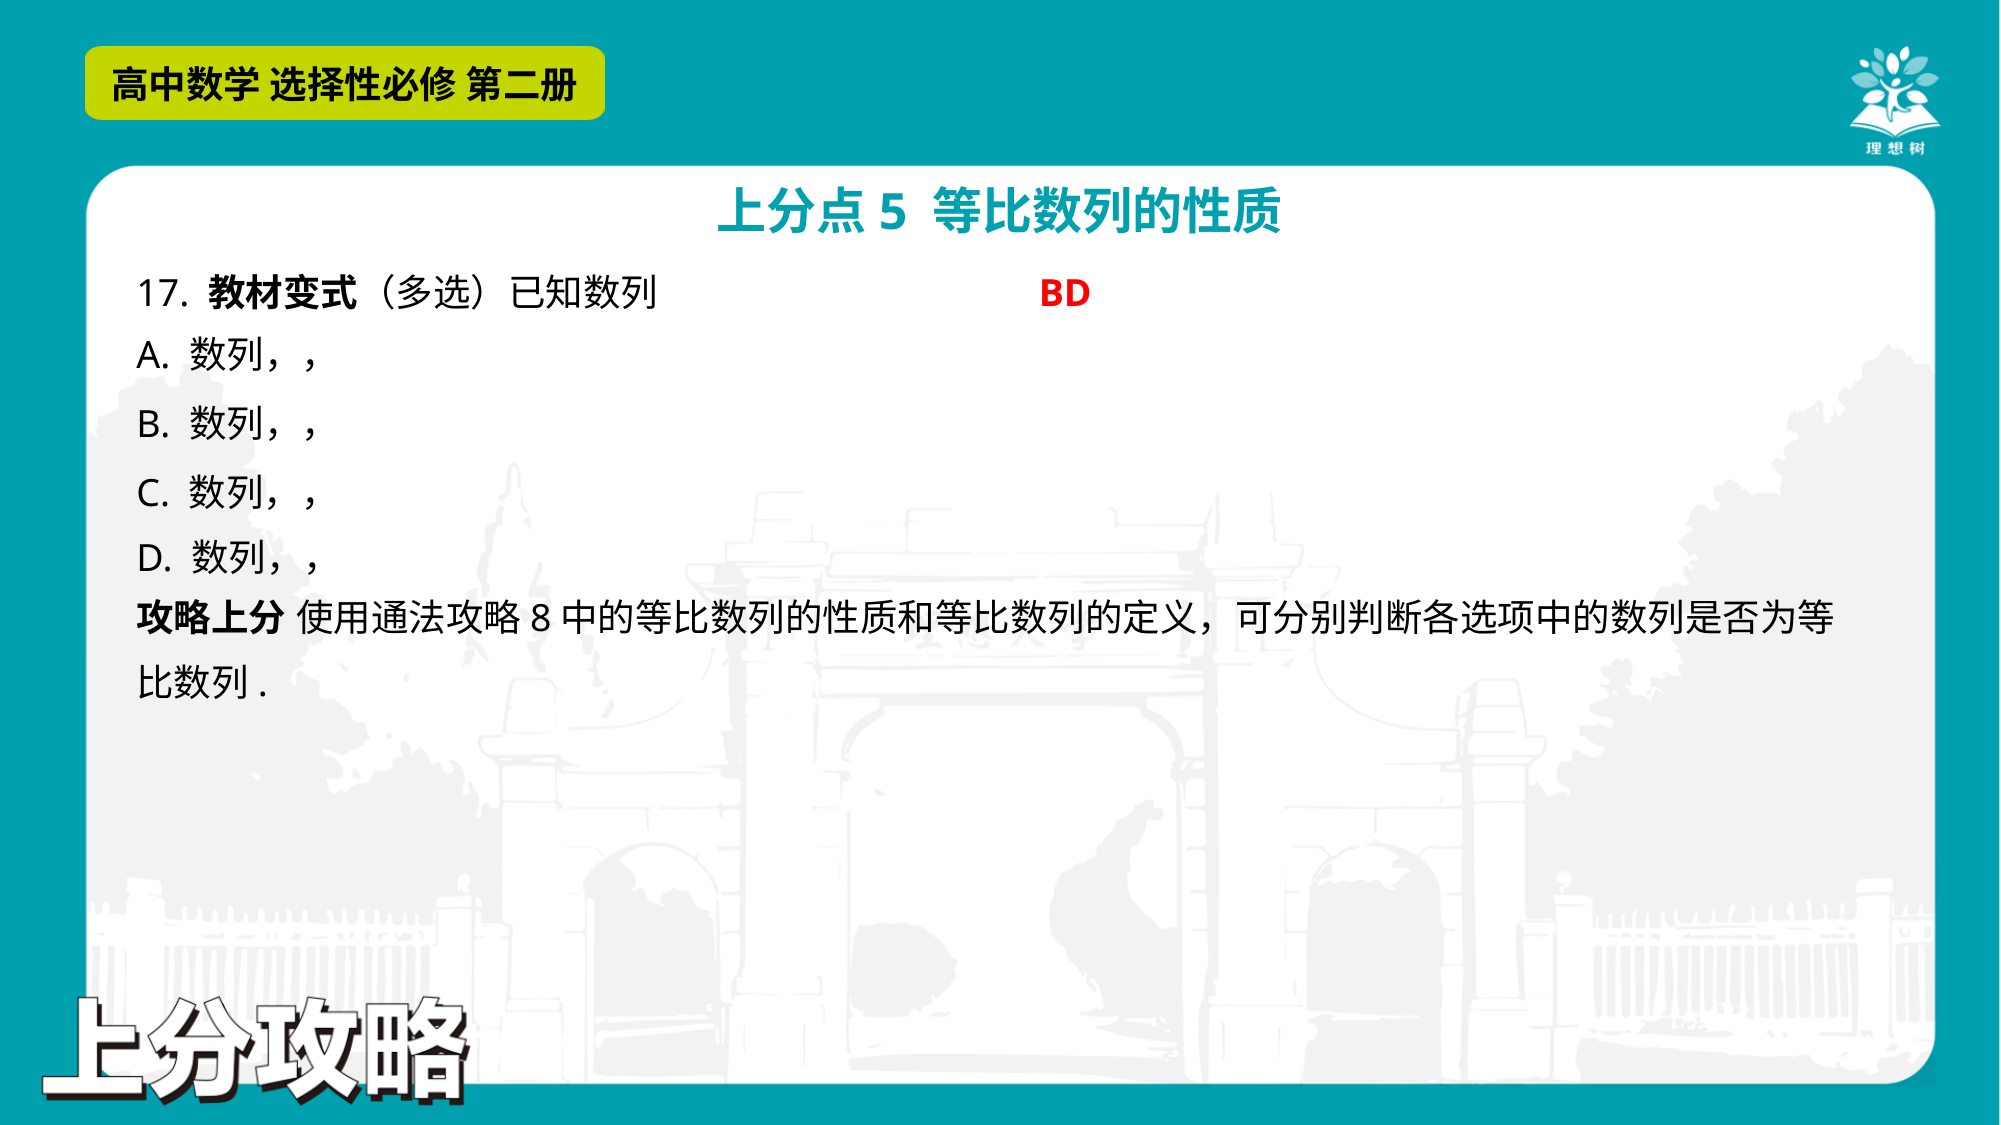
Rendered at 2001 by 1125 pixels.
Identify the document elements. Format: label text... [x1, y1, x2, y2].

picture [0, 0, 2000, 1125]
text_box BD [1024, 246, 1106, 307]
text_box 攻略上分 使用通法攻略8中的等比数列的性质和等比数列的定义，可分别判断各选项中的数列是否为等 比数列. [136, 570, 1865, 697]
